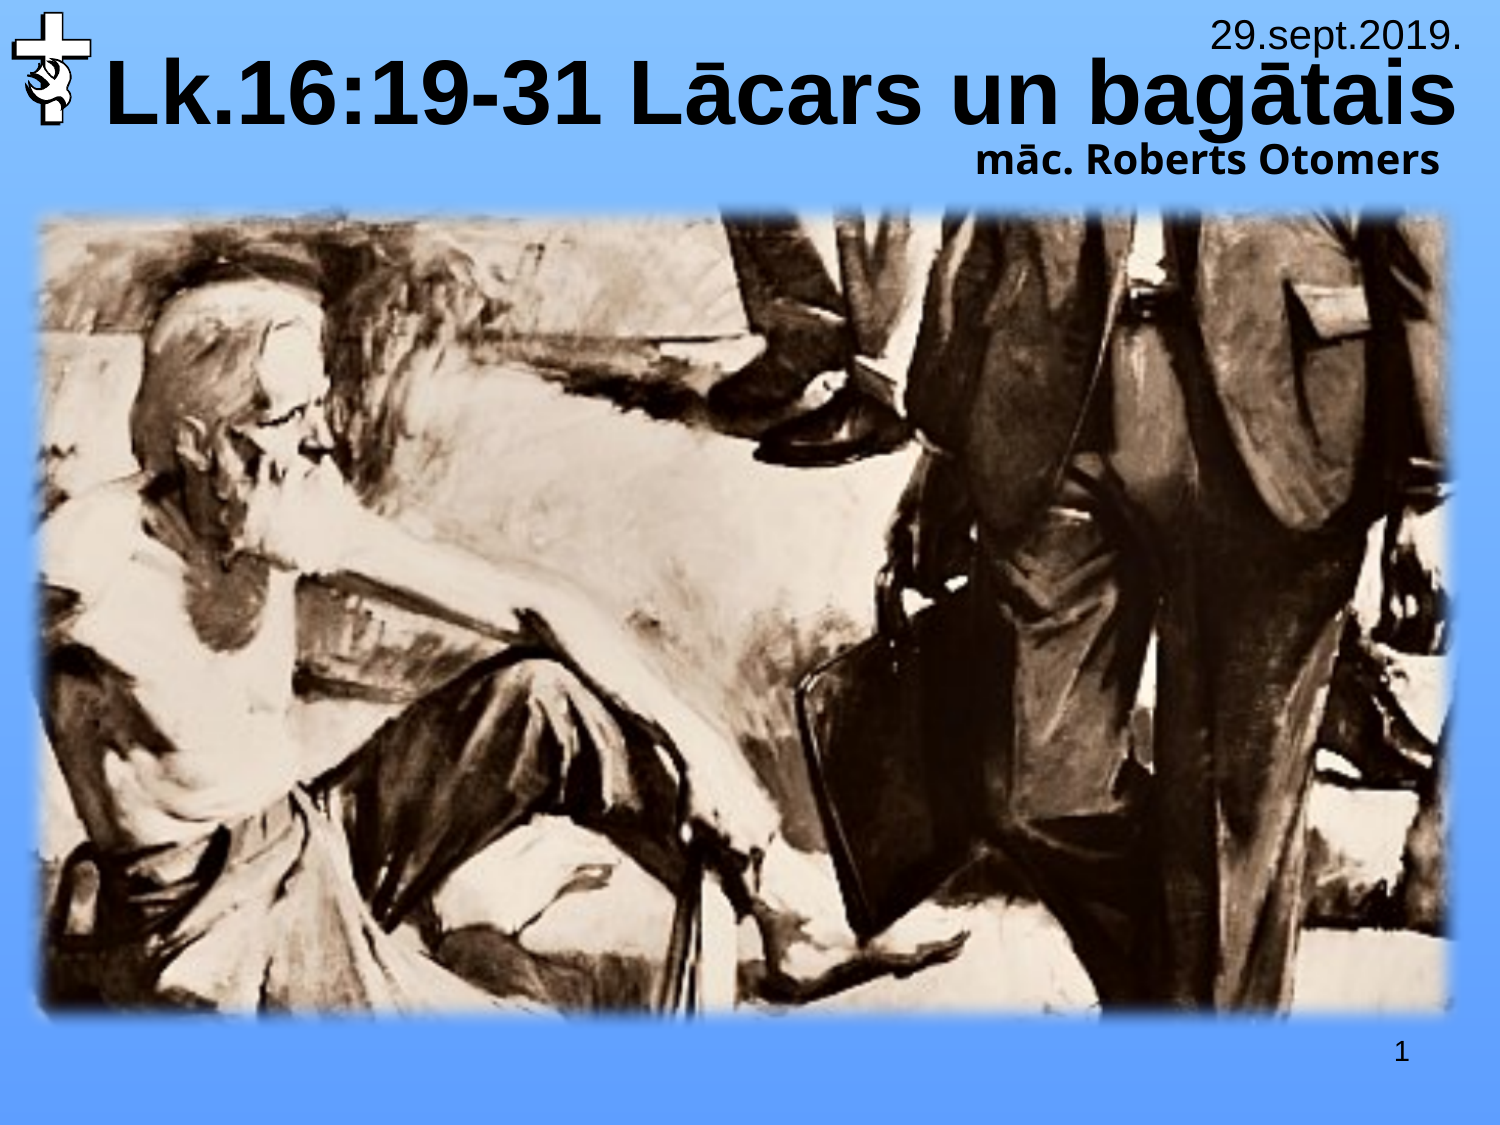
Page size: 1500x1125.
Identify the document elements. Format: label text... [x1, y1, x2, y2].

slide_number 1 [1074, 1040, 1426, 1103]
text_box 29.sept.2019. [1195, 0, 1500, 65]
picture [11, 11, 92, 126]
title Lk.16:19-31 Lācars un bagātais [52, 0, 1500, 177]
text_box māc. Roberts Otomers [915, 125, 1500, 191]
picture [23, 198, 1464, 1032]
